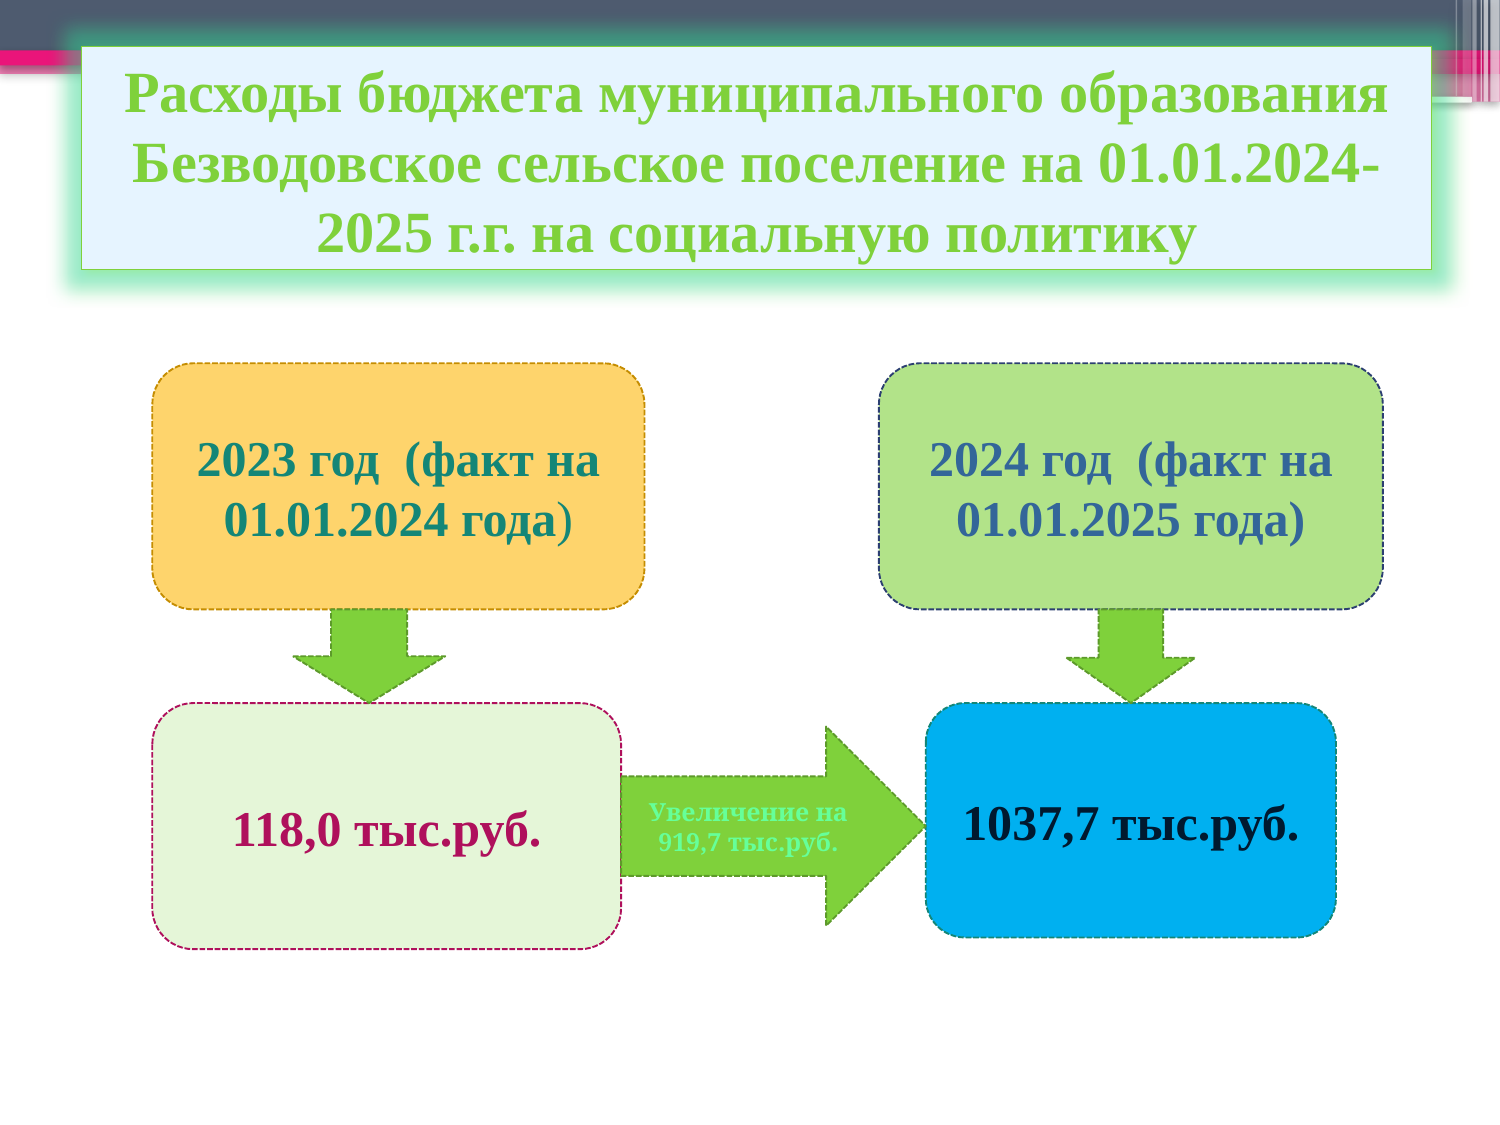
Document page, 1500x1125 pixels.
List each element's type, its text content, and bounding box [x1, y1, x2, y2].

text_box [1065, 608, 1196, 704]
text_box 1037,7 тыс.руб. [924, 702, 1337, 939]
text_box 2023 год (факт на 01.01.2024 года) [151, 362, 646, 611]
text_box [292, 608, 447, 704]
text_box 118,0 тыс.руб. [151, 702, 623, 951]
text_box Расходы бюджета муниципального образования Безводовское сельское поселение на 01.01.2024-2025 г.г. на социальную политику [81, 46, 1432, 270]
text_box 2024 год (факт на 01.01.2025 года) [877, 362, 1384, 611]
text_box Увеличение на 919,7 тыс.руб. [620, 725, 927, 926]
